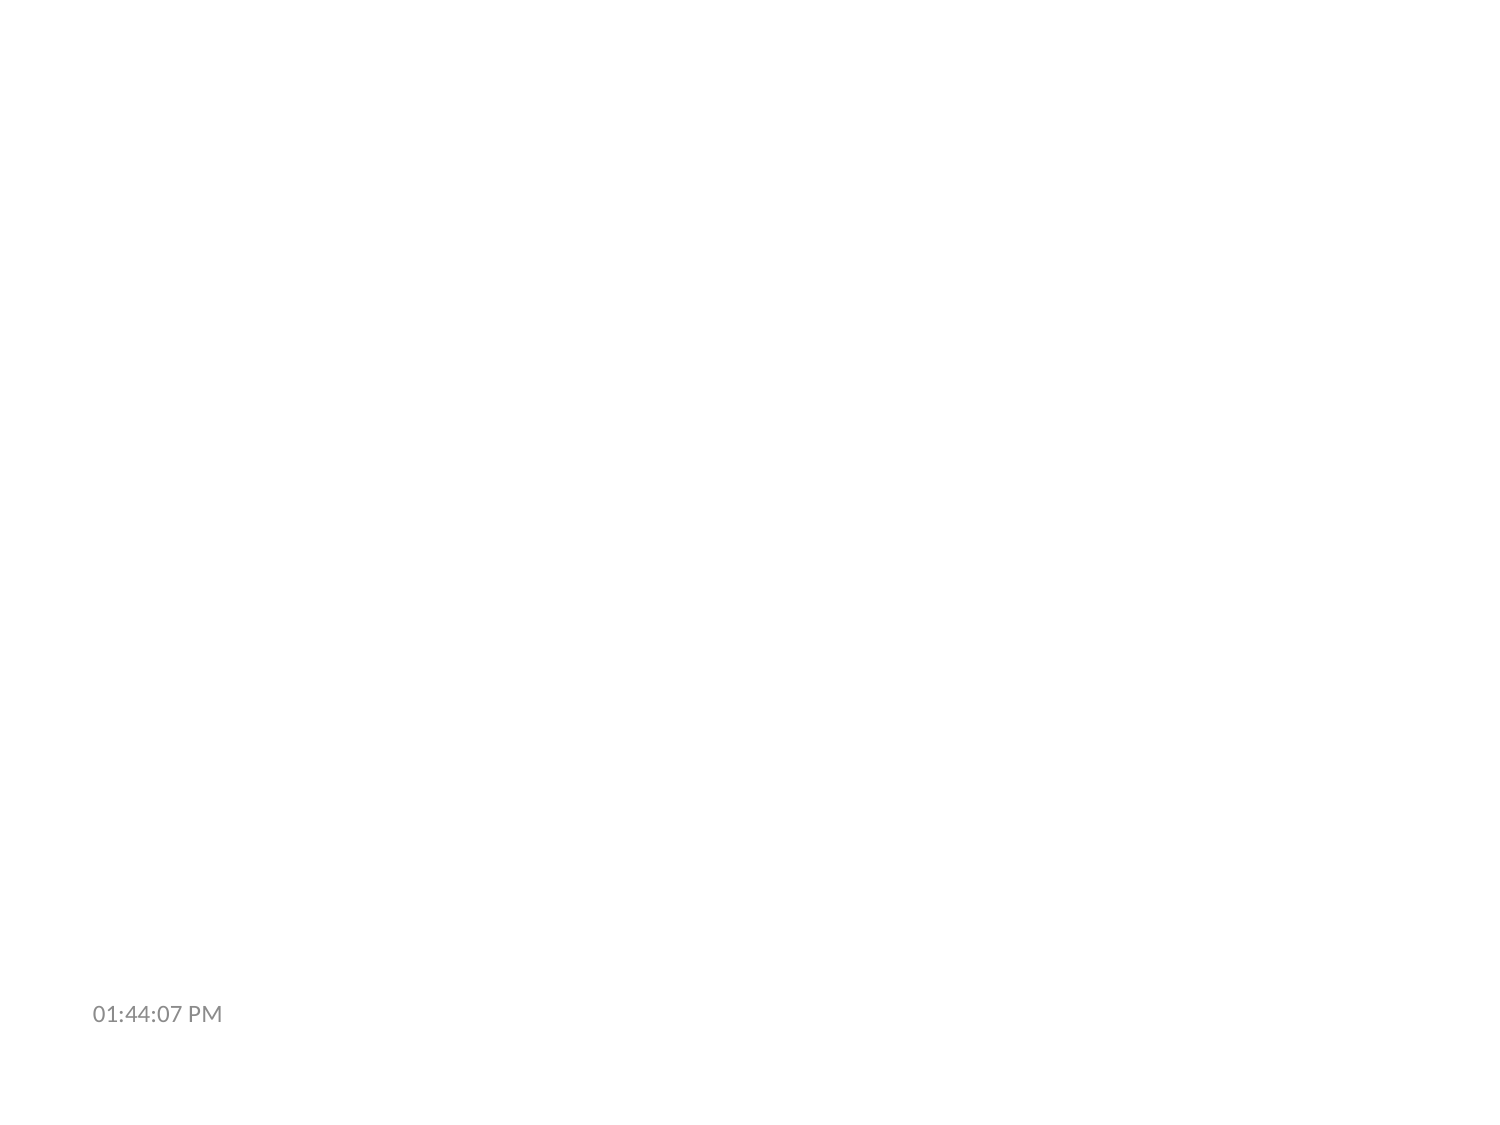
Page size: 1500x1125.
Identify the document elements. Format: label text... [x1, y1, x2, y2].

text_box 3:35:09 PM [77, 982, 428, 1043]
